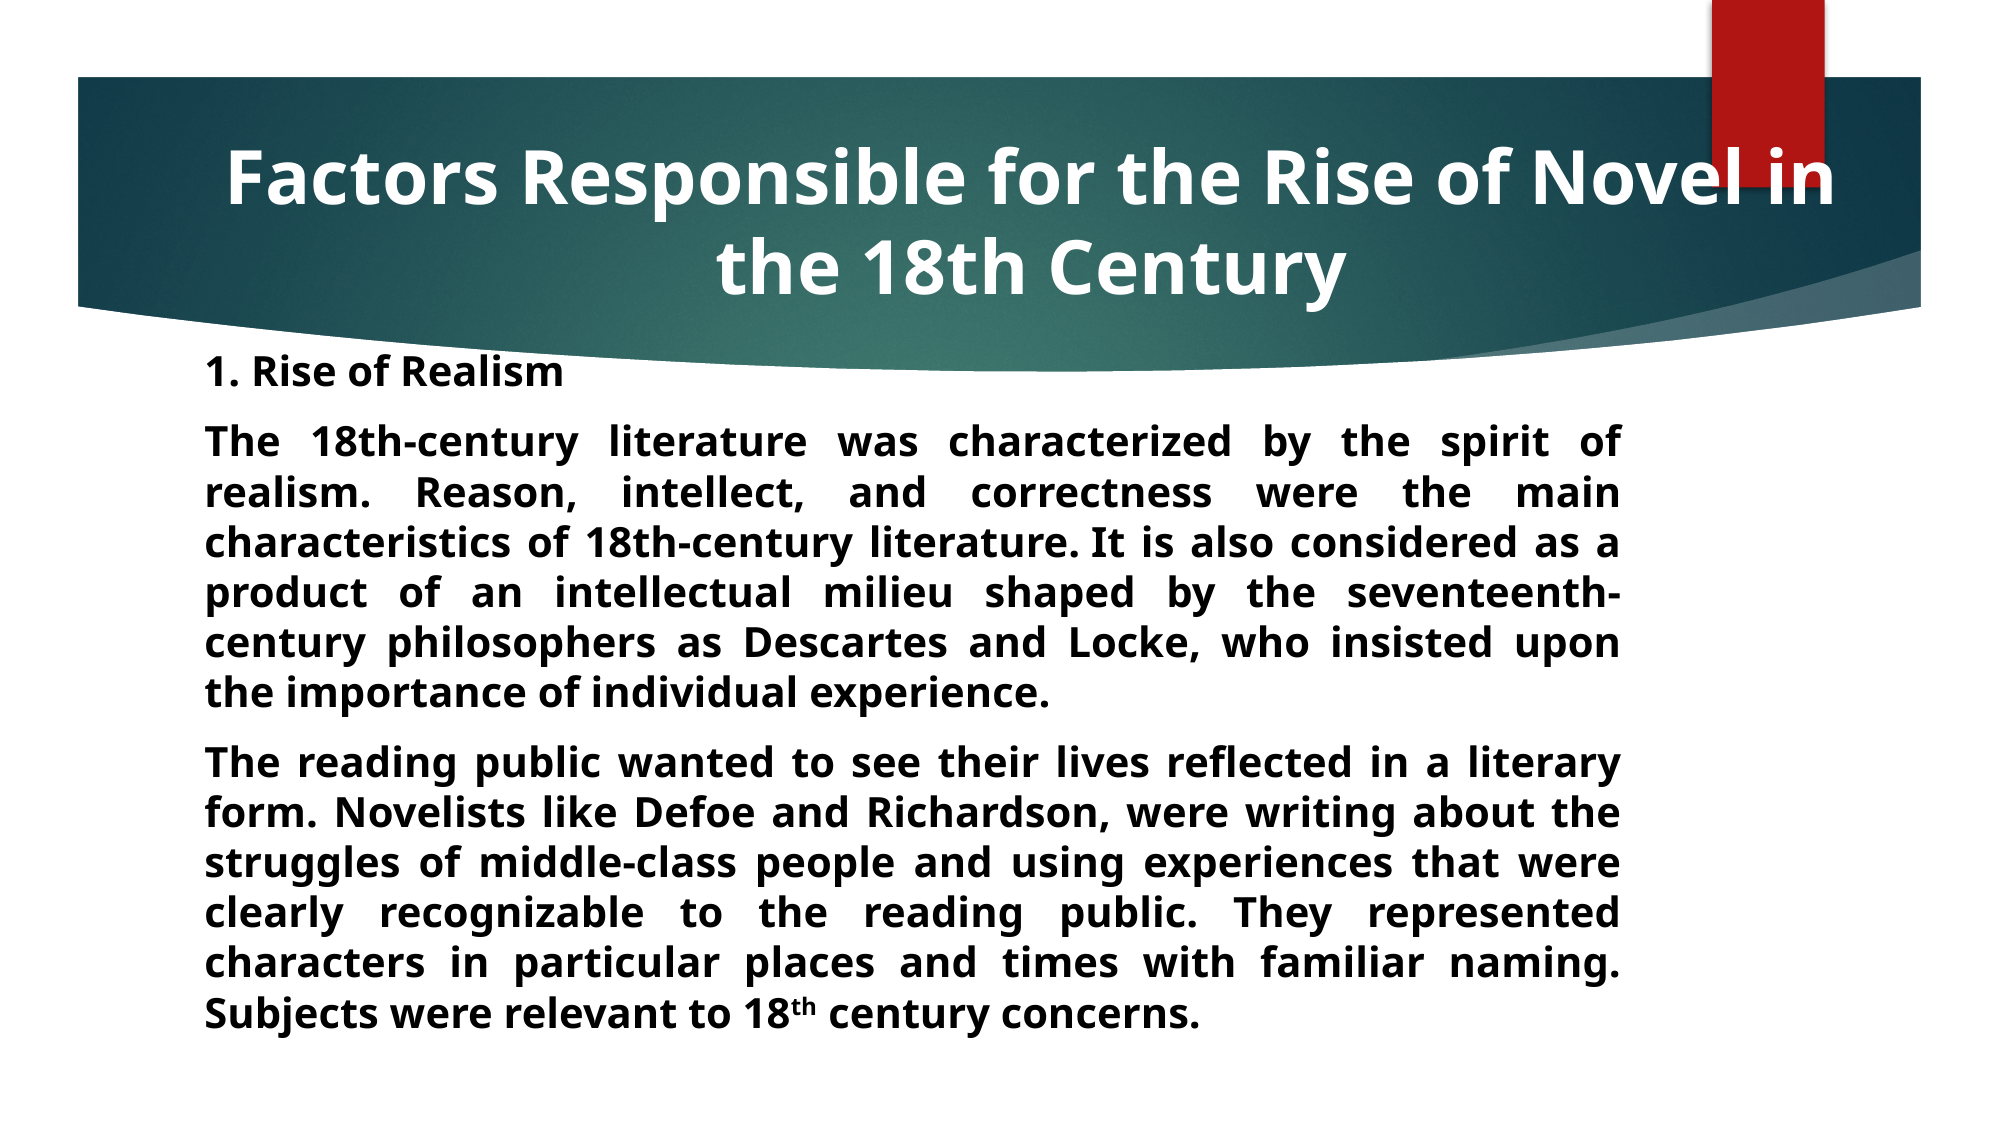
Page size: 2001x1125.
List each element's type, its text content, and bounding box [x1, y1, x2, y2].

list 1. Rise of Realism The 18th-century literature was characterized by the spirit of realism. Reason, intellect, and correctness were the main characteristics of 18th-century literature. It is also considered as a product of an intellectual milieu shaped by the seventeenth-century philosophers as Descartes and Locke, who insisted upon the importance of individual experience. The reading public wanted to see their lives reflected in a literary form. Novelists like Defoe and Richardson, were writing about the struggles of middle-class people and using experiences that were clearly recognizable to the reading public. They represented characters in particular places and times with familiar naming. Subjects were relevant to 18th century concerns. [189, 336, 1638, 1080]
title Factors Responsible for the Rise of Novel in the 18th Century [189, 129, 1874, 400]
